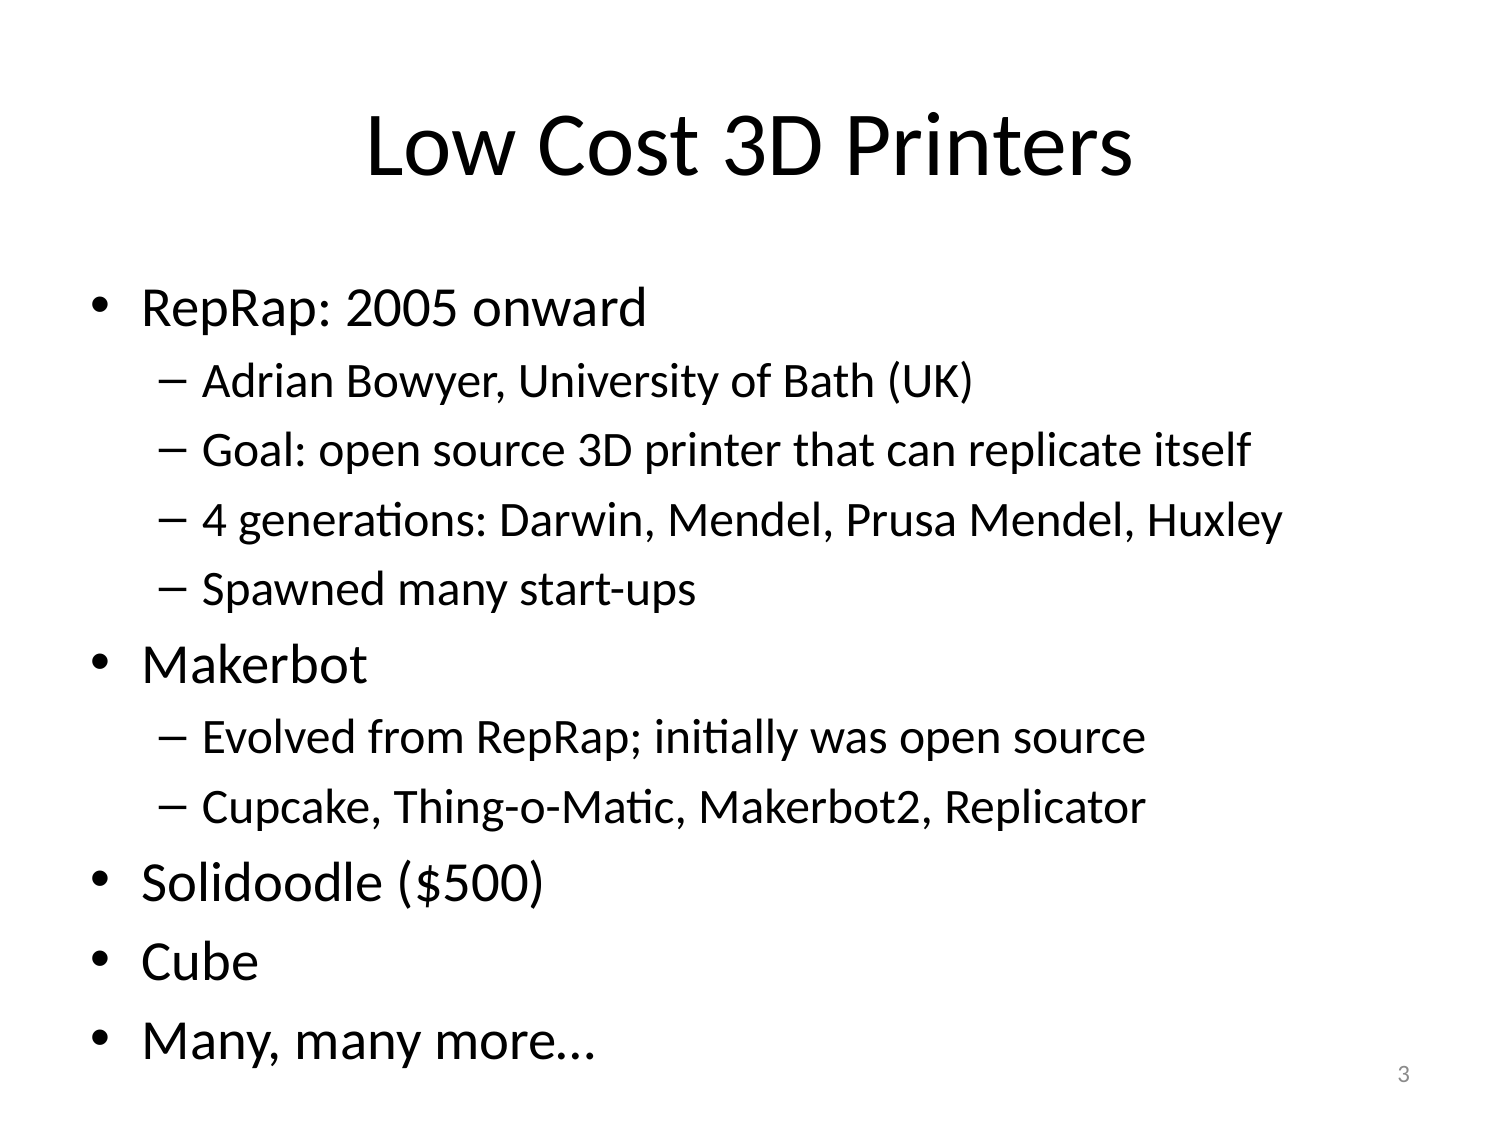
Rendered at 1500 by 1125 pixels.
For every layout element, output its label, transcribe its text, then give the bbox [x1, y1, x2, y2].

list RepRap: 2005 onward Adrian Bowyer, University of Bath (UK) Goal: open source 3D printer that can replicate itself 4 generations: Darwin, Mendel, Prusa Mendel, Huxley Spawned many start-ups Makerbot Evolved from RepRap; initially was open source Cupcake, Thing-o-Matic, Makerbot2, Replicator Solidoodle ($500) Cube Many, many more… [75, 262, 1425, 1088]
slide_number 3 [1074, 1042, 1425, 1103]
title Low Cost 3D Printers [75, 45, 1425, 233]
